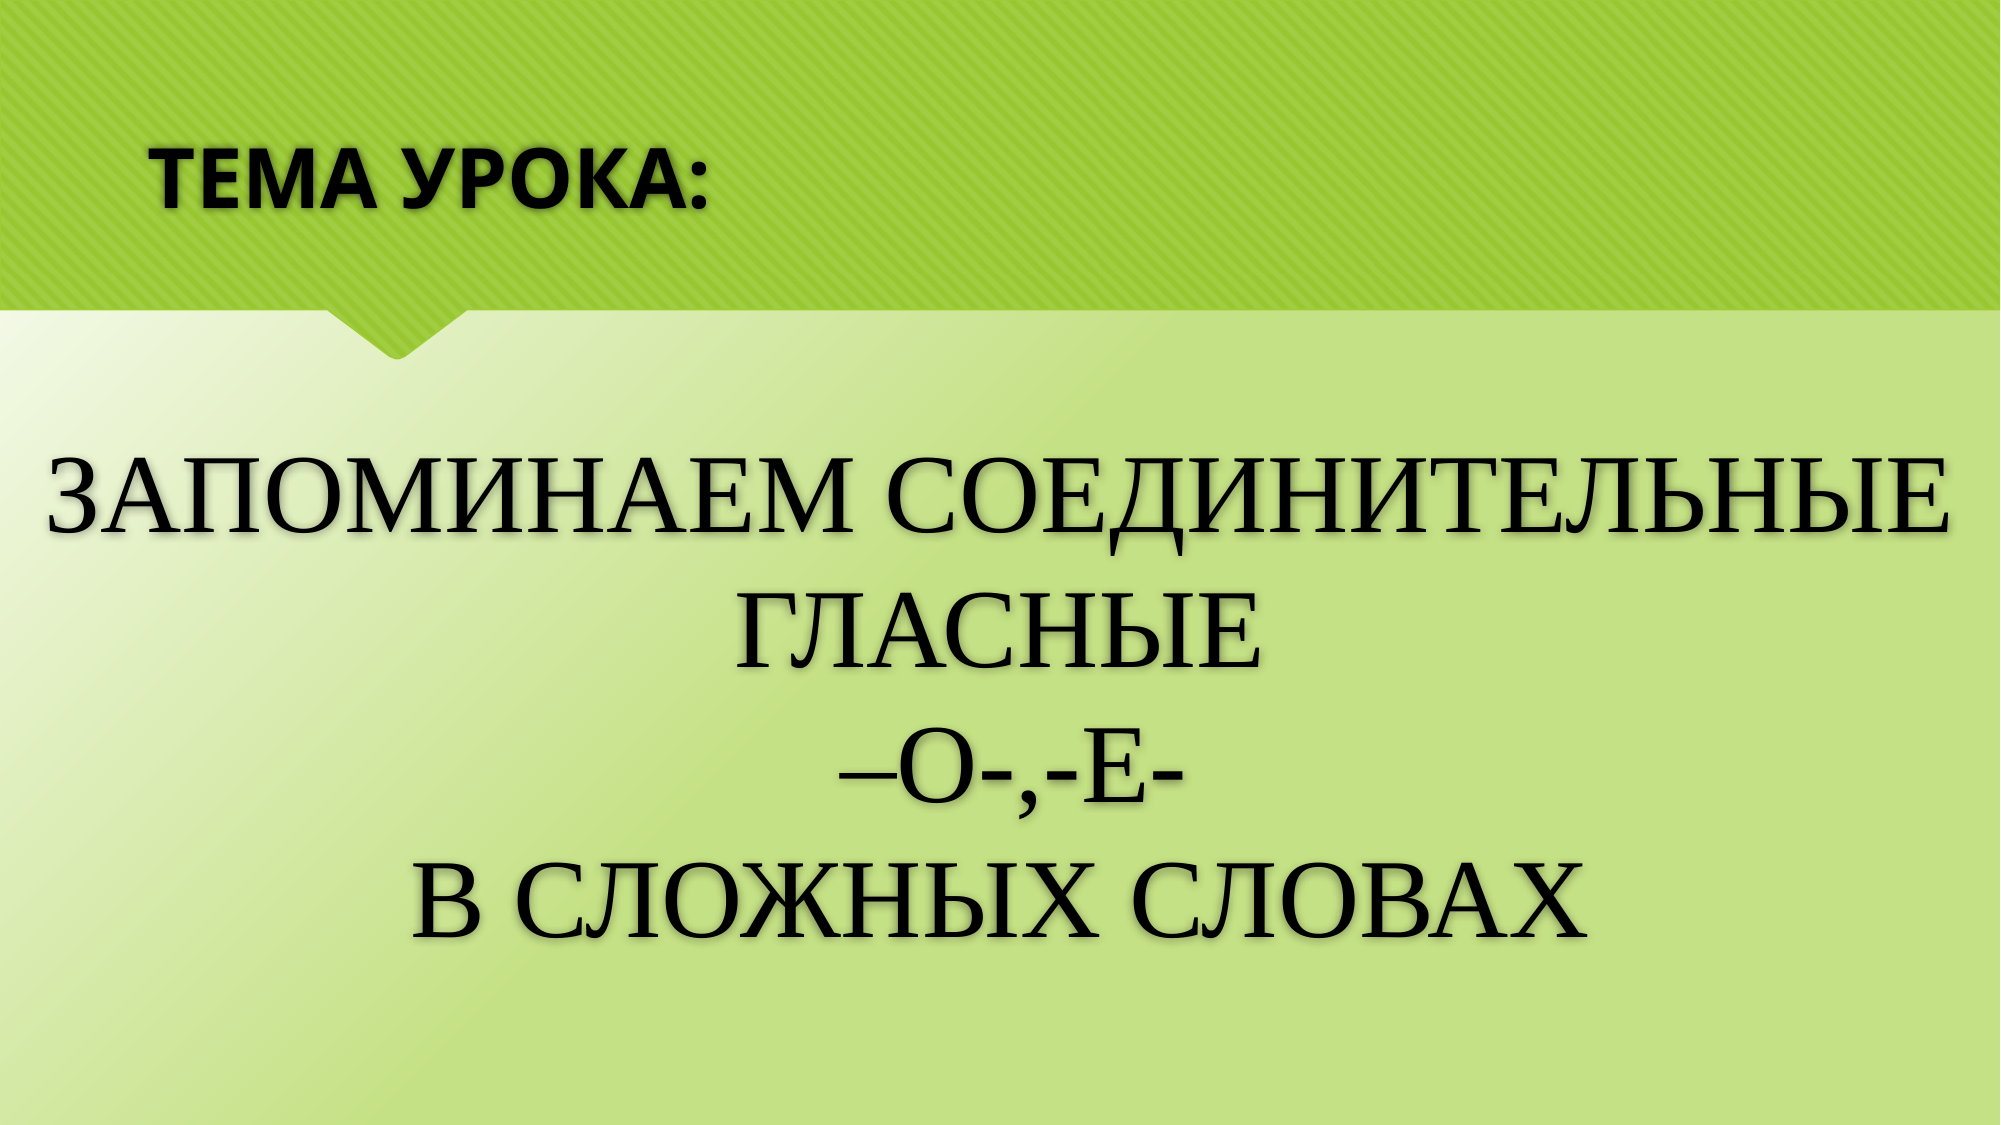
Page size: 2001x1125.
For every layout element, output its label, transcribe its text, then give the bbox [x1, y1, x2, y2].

title ТЕМА УРОКА: [132, 73, 1868, 233]
list ЗАПОМИНАЕМ СОЕДИНИТЕЛЬНЫЕ ГЛАСНЫЕ –О-,-Е- В СЛОЖНЫХ СЛОВАХ [21, 320, 1979, 1125]
